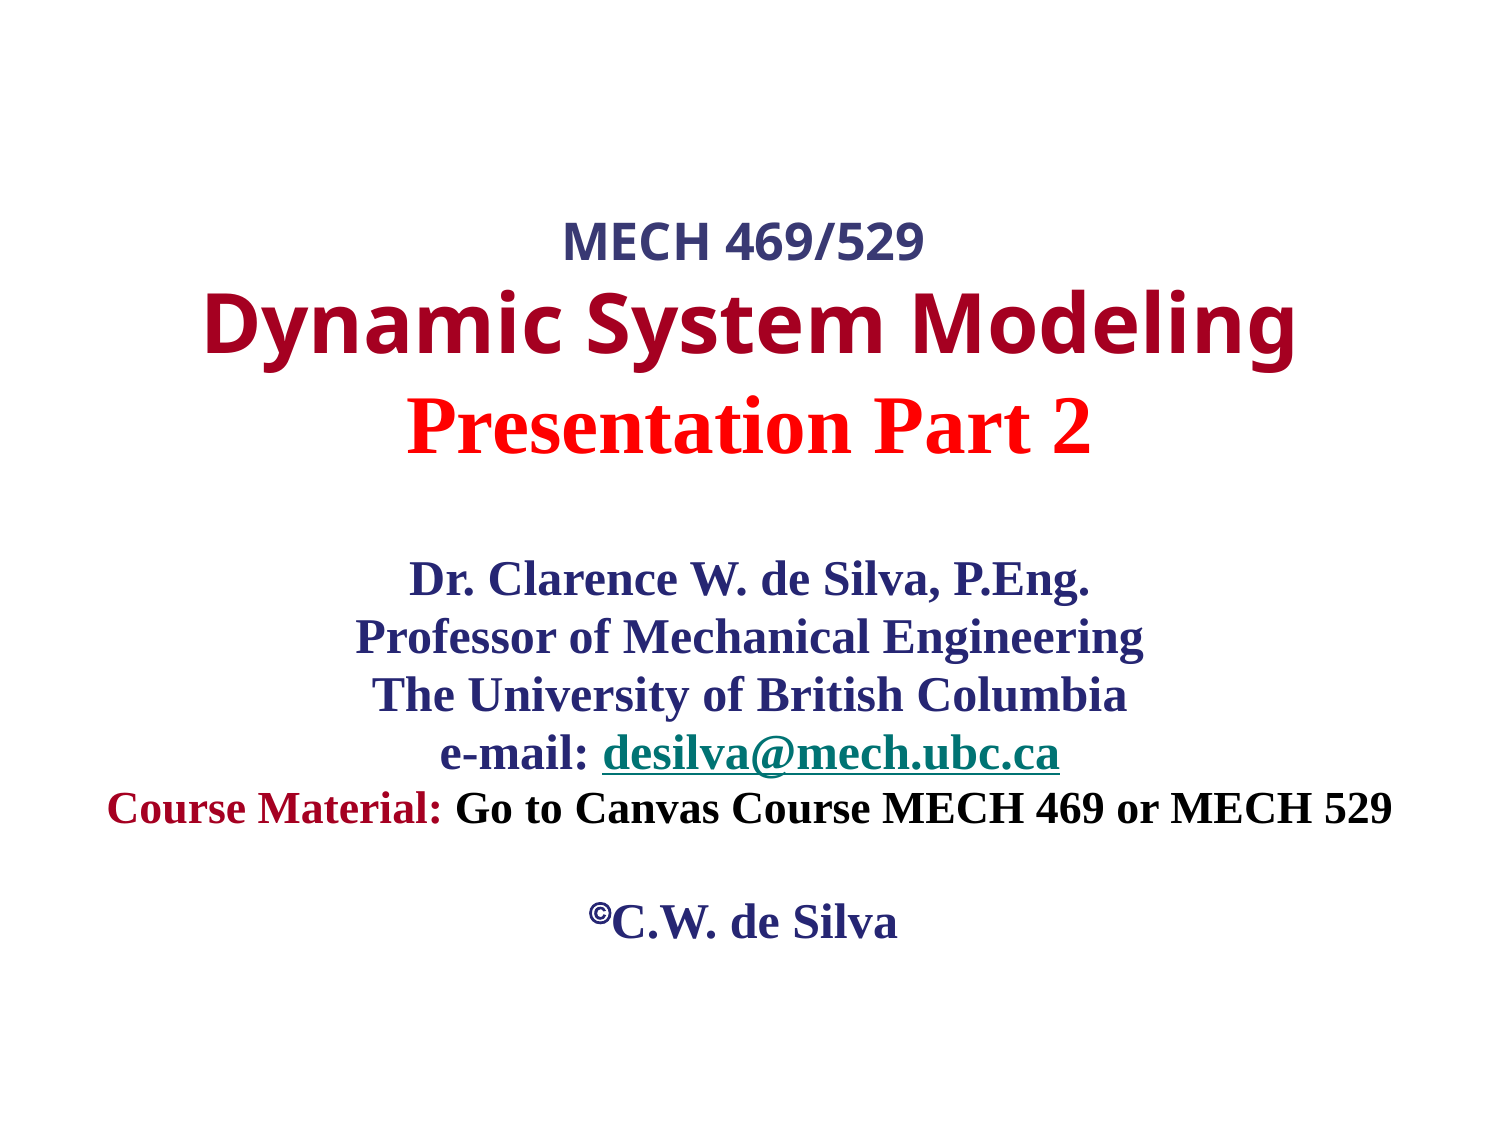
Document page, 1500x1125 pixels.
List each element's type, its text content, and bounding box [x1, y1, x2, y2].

subtitle Dr. Clarence W. de Silva, P.Eng. Professor of Mechanical Engineering The University of British Columbia e-mail: desilva@mech.ubc.ca Course Material: Go to Canvas Course MECH 469 or MECH 529 C.W. de Silva [37, 549, 1463, 838]
title MECH 469/529 Dynamic System Modeling Presentation Part 2 [112, 174, 1388, 504]
